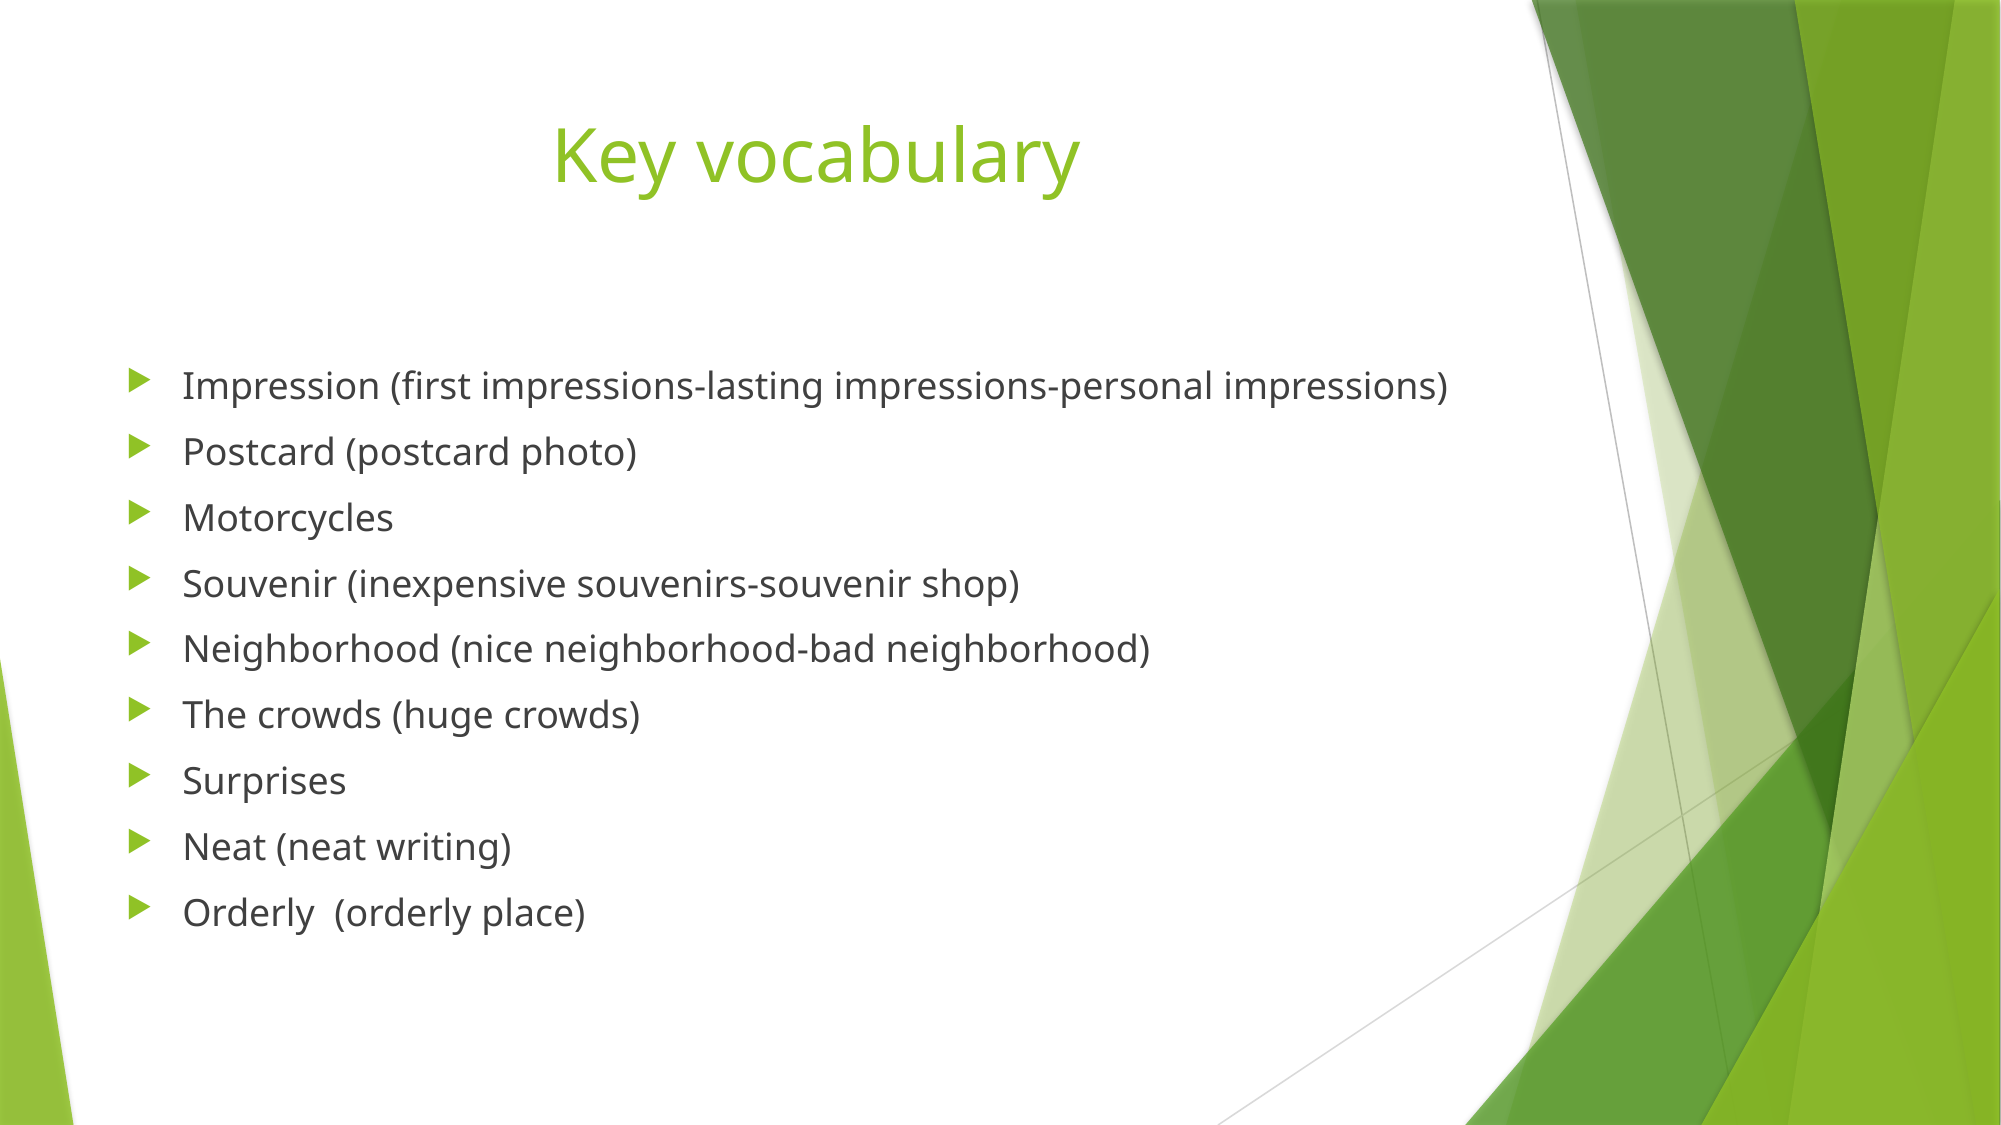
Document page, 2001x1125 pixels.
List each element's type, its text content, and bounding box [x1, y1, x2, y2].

title Key vocabulary [111, 99, 1522, 317]
list Impression (first impressions-lasting impressions-personal impressions) Postcard (postcard photo) Motorcycles Souvenir (inexpensive souvenirs-souvenir shop) Neighborhood (nice neighborhood-bad neighborhood) The crowds (huge crowds) Surprises Neat (neat writing) Orderly (orderly place) [111, 354, 1522, 992]
